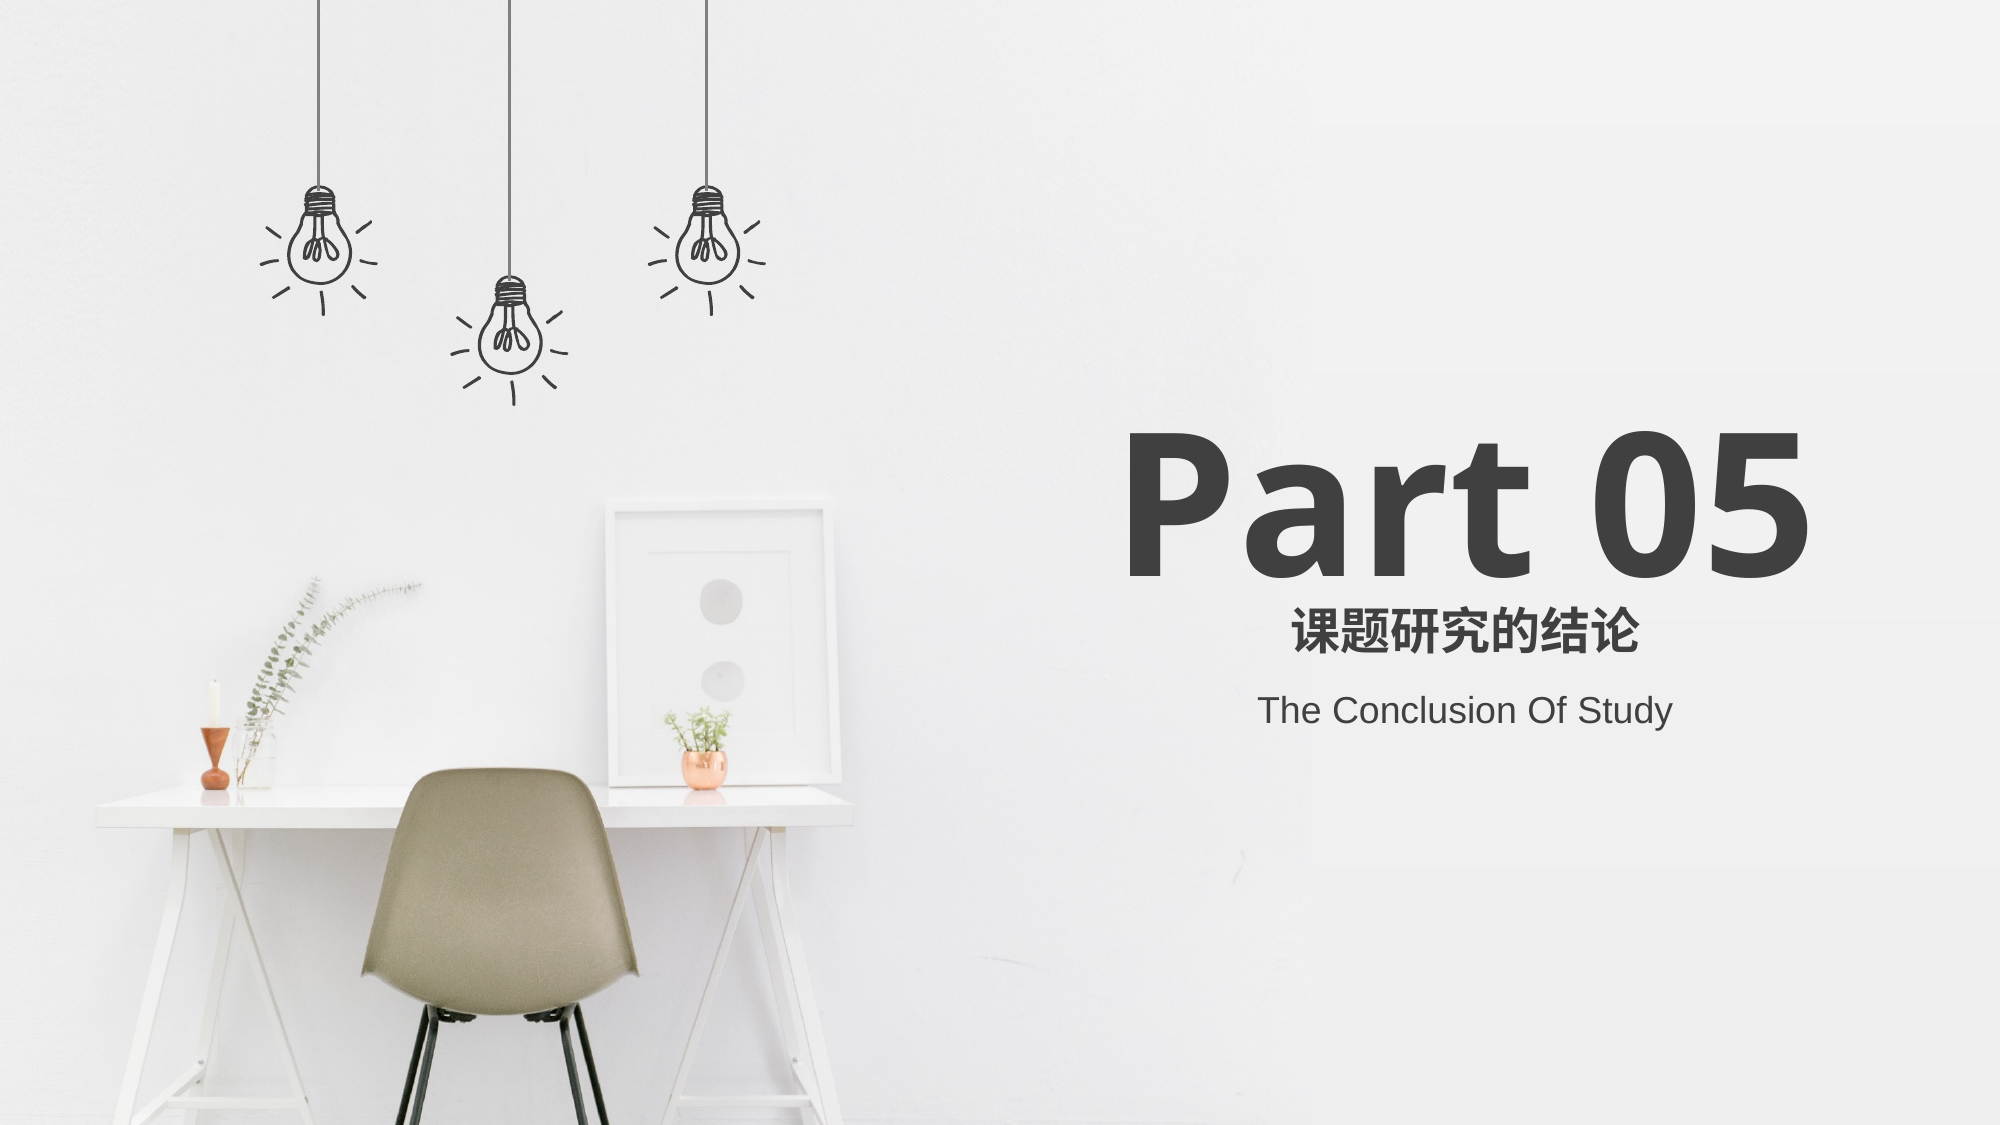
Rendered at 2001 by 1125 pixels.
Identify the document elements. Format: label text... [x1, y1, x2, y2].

text_box 课题研究的结论 [1313, 592, 1873, 667]
text_box Part 05 [1313, 368, 1974, 624]
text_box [0, 0, 1313, 1125]
text_box The Conclusion Of Study [1313, 678, 1878, 739]
